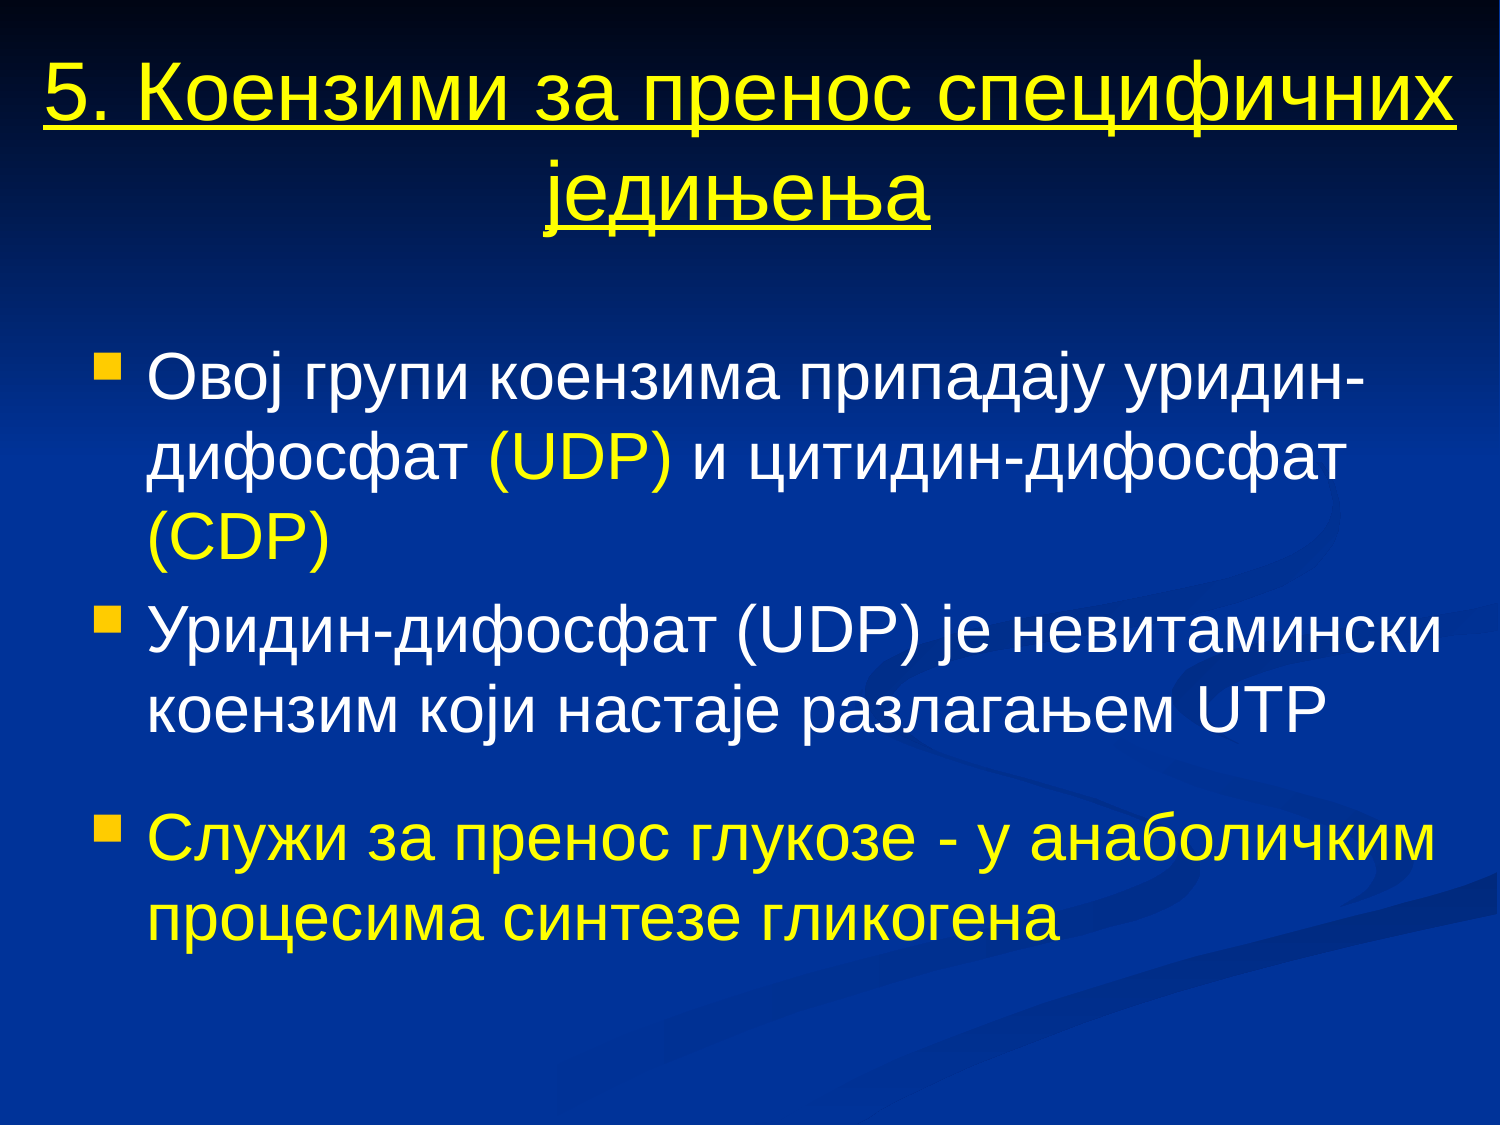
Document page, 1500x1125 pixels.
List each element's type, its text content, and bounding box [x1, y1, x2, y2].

title 5. Коензими за пренос специфичних једињења [0, 50, 1500, 225]
list Овој групи коензима припадају уридин-дифосфат (UDP) и цитидин-дифосфат (CDP) Уридин-дифосфат (UDP) је невитамински коензим који настаје разлагањем UTP Служи за пренос глукозе - у анаболичким процесима синтезе гликогена [75, 324, 1500, 1000]
